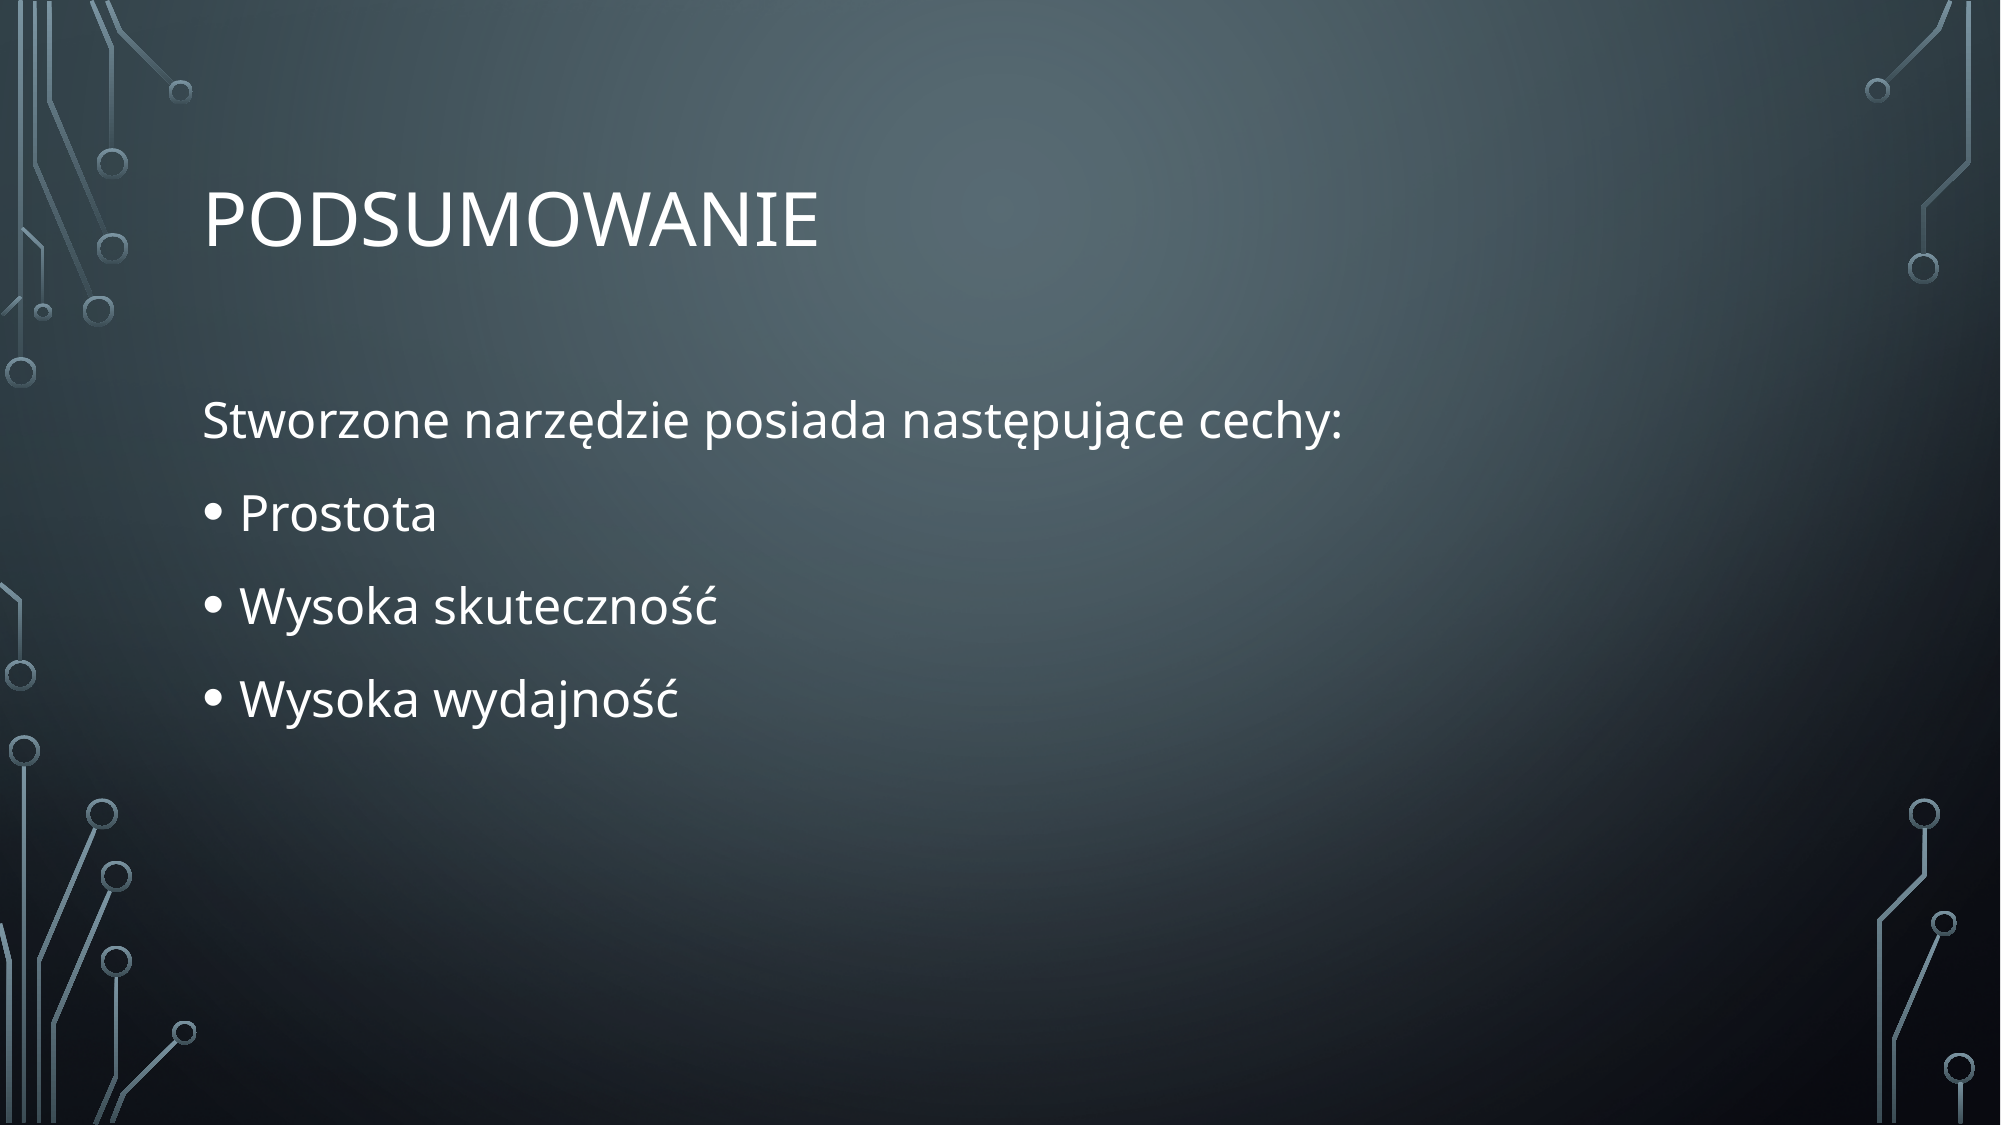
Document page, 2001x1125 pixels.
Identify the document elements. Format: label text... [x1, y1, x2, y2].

title Podsumowanie [187, 101, 1813, 344]
list Stworzone narzędzie posiada następujące cechy: Prostota Wysoka skuteczność Wysoka wydajność [187, 369, 1813, 950]
